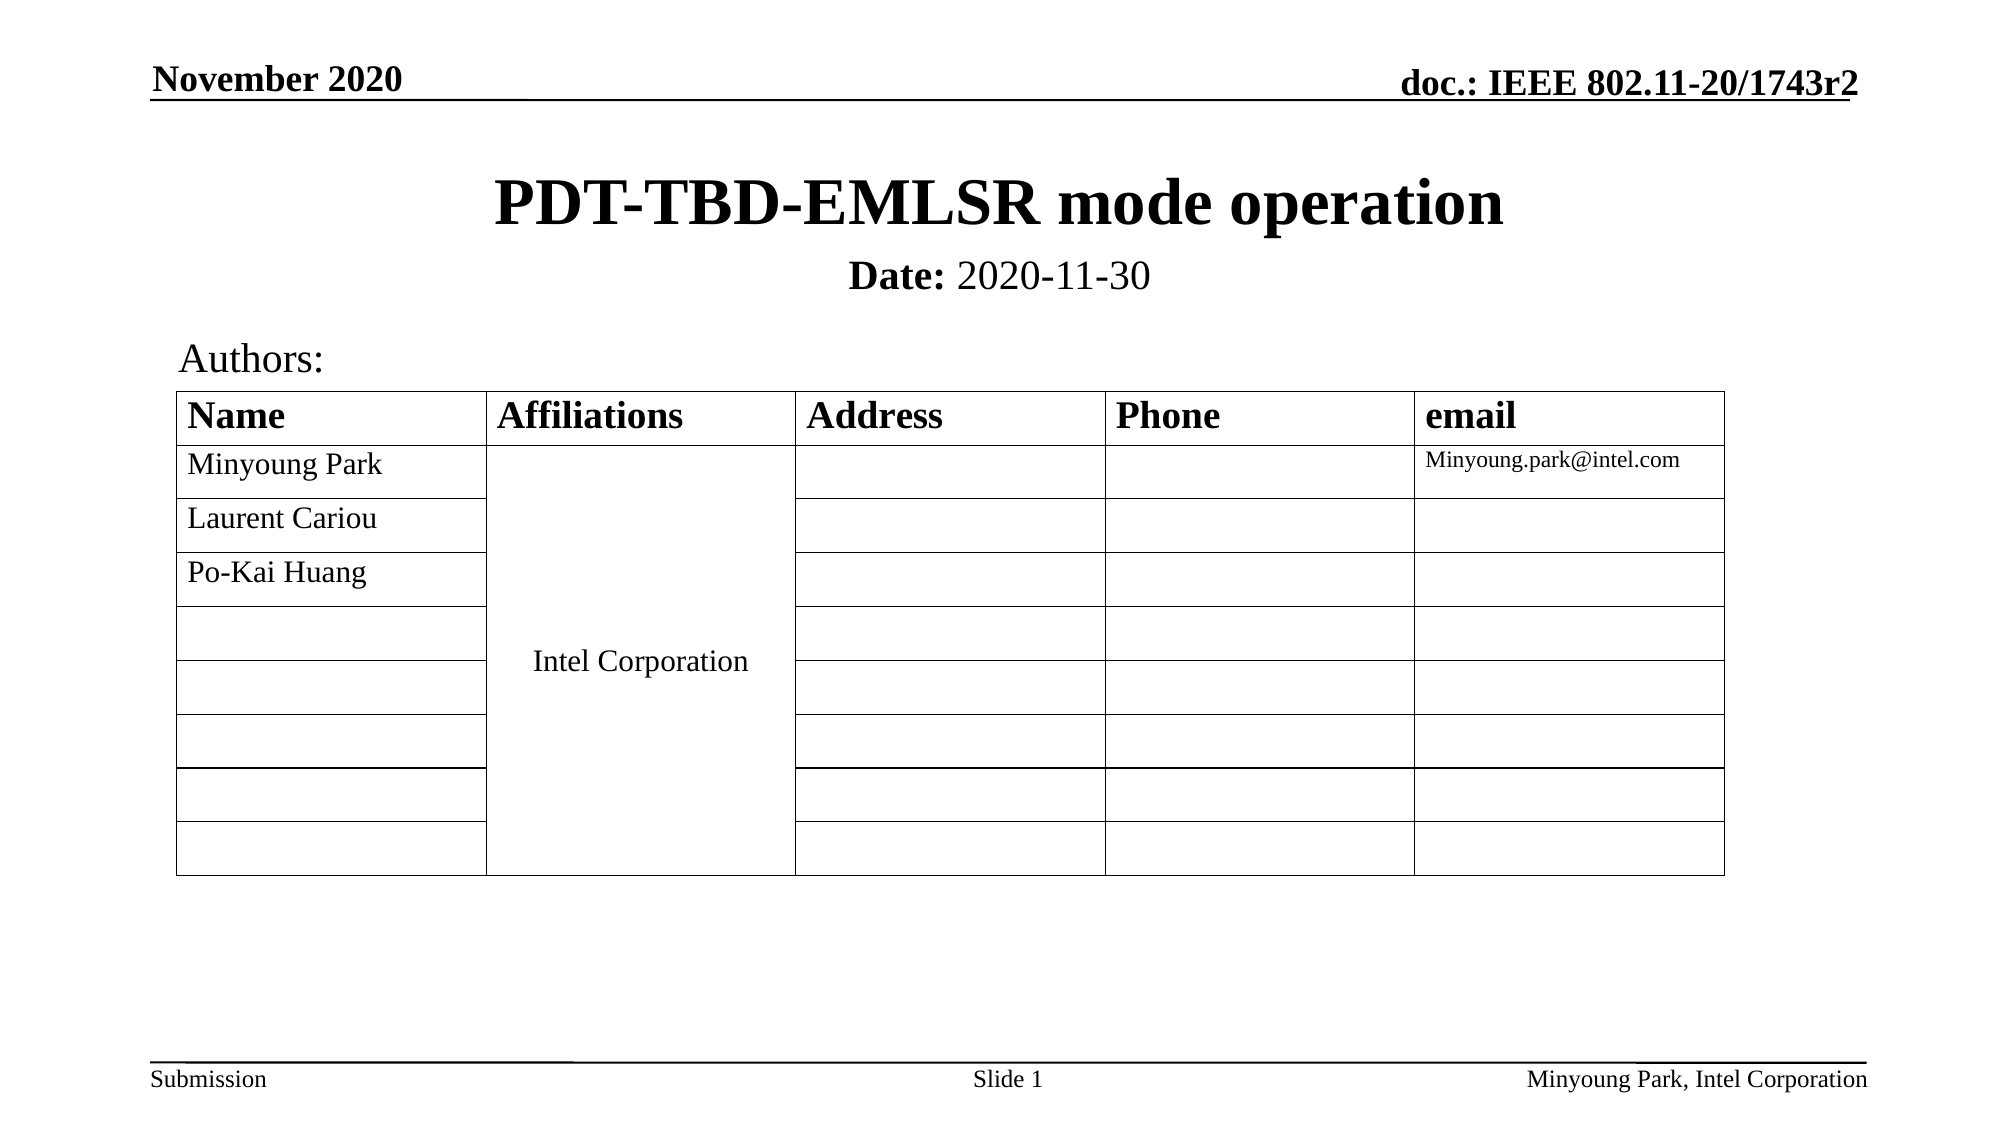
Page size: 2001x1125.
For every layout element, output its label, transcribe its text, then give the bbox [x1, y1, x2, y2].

title PDT-TBD-EMLSR mode operation [149, 76, 1851, 319]
footer Minyoung Park, Intel Corporation [1171, 1061, 1869, 1093]
slide_number Slide 1 [950, 1061, 1067, 1123]
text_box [161, 390, 1773, 922]
text_box Authors: [162, 323, 401, 387]
subtitle Date: 2020-11-30 [299, 239, 1701, 319]
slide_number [152, 54, 563, 100]
